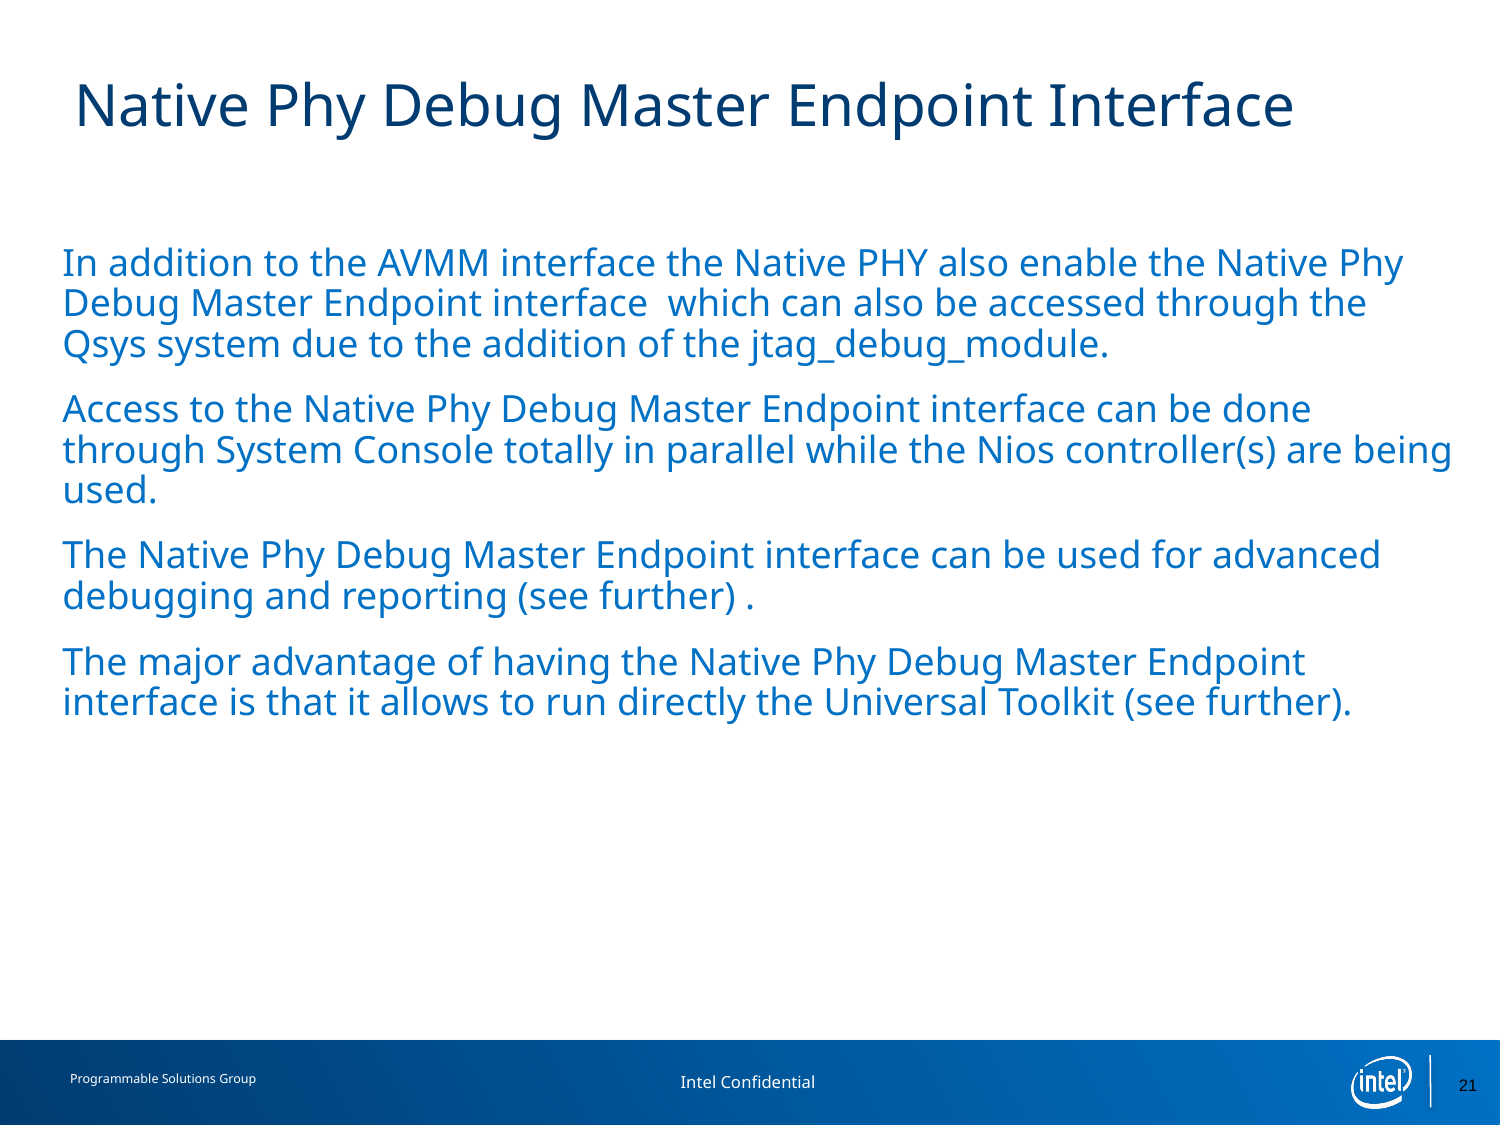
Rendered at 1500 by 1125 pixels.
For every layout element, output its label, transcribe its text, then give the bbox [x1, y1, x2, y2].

title Native Phy Debug Master Endpoint Interface [74, 67, 1425, 244]
list In addition to the AVMM interface the Native PHY also enable the Native Phy Debug Master Endpoint interface which can also be accessed through the Qsys system due to the addition of the jtag_debug_module. Access to the Native Phy Debug Master Endpoint interface can be done through System Console totally in parallel while the Nios controller(s) are being used. The Native Phy Debug Master Endpoint interface can be used for advanced debugging and reporting (see further) . The major advantage of having the Native Phy Debug Master Endpoint interface is that it allows to run directly the Universal Toolkit (see further). [62, 244, 1458, 1069]
slide_number 21 [1127, 1055, 1478, 1116]
